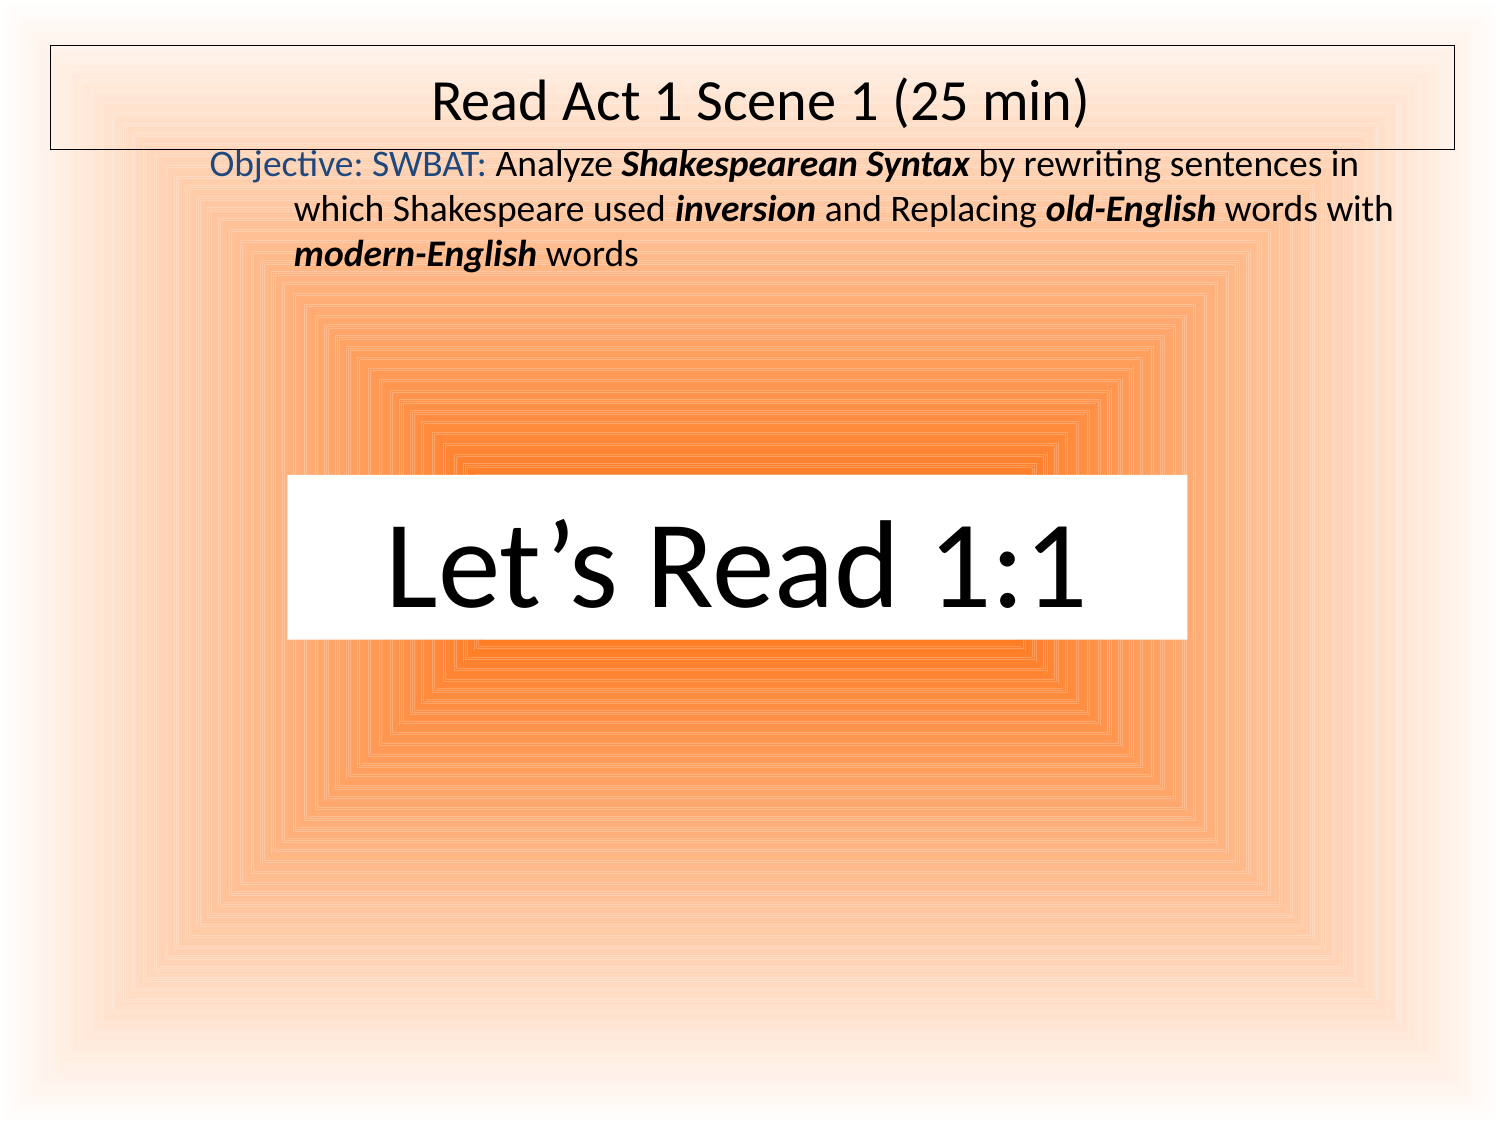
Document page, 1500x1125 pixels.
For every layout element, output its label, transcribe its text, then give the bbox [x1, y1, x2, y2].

title Read Act 1 Scene 1 (25 min) [50, 45, 1455, 150]
text_box Let’s Read 1:1 [287, 474, 1188, 640]
text_box Objective: SWBAT: Analyze Shakespearean Syntax by rewriting sentences in which Shakespeare used inversion and Replacing old-English words with modern-English words [95, 131, 1438, 384]
